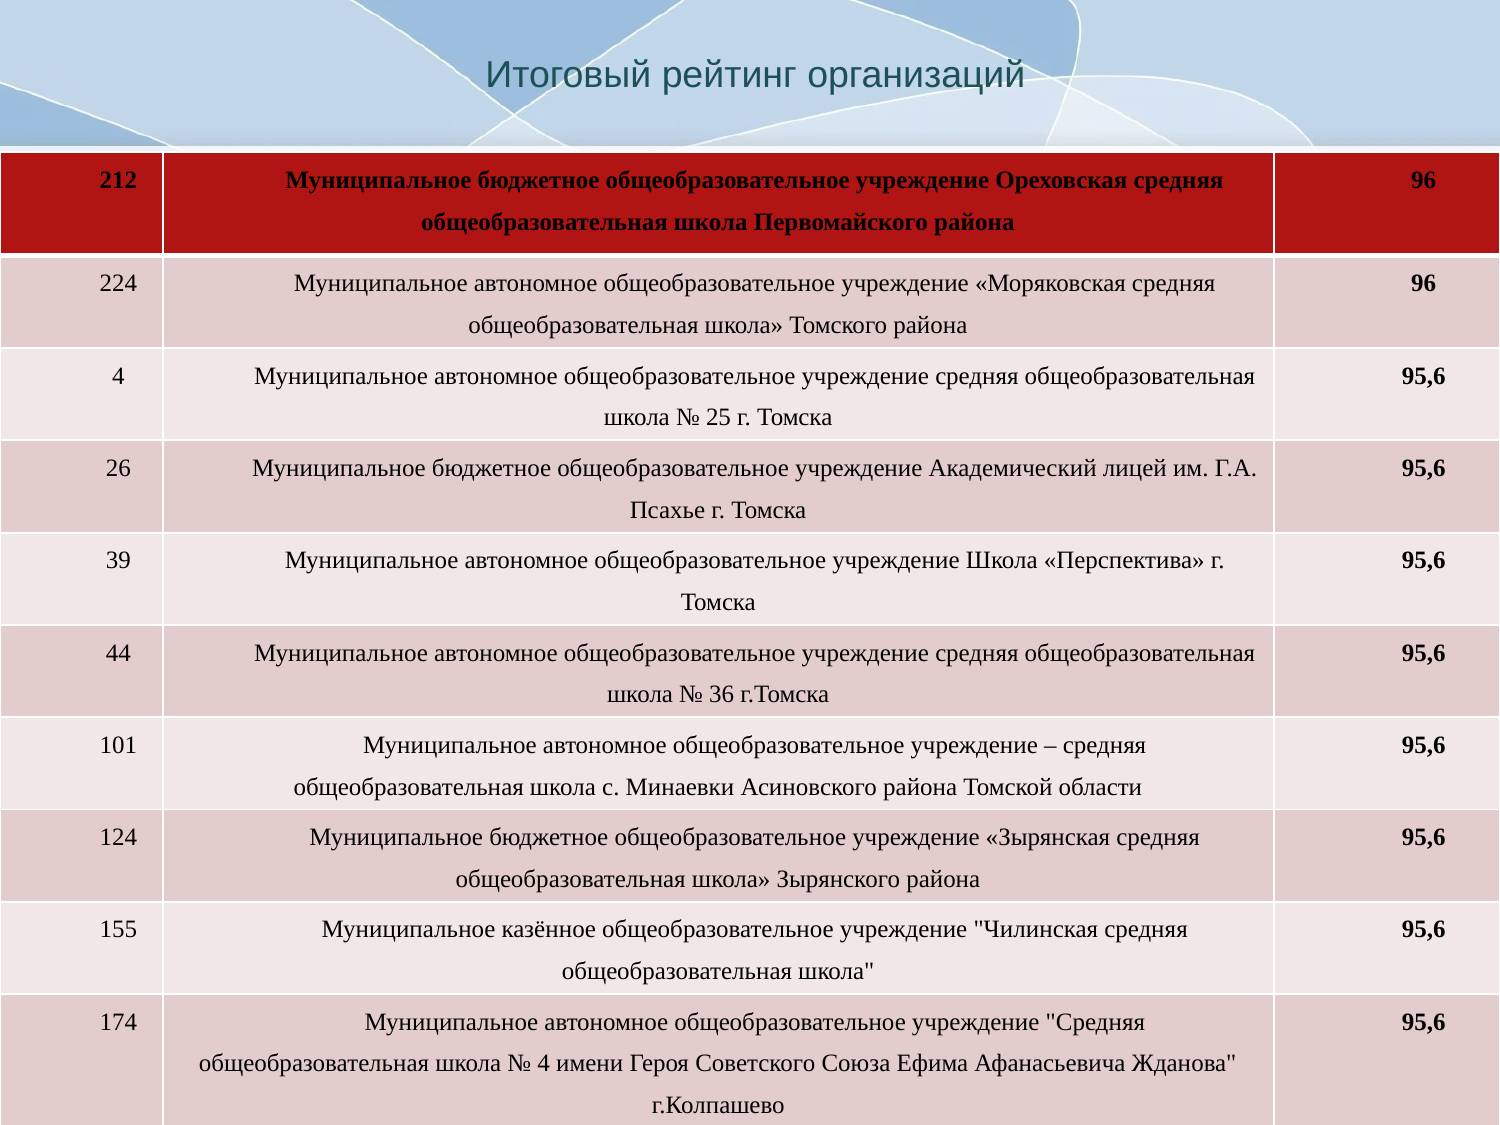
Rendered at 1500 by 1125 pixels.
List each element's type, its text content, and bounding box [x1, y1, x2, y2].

table_cell 39 [1, 534, 162, 624]
table_cell 155 [1, 903, 162, 993]
table_cell 95,6 [1275, 995, 1499, 1125]
table_cell 95,6 [1275, 903, 1499, 993]
table_cell Муниципальное автономное общеобразовательное учреждение "Средняя общеобразовательная школа № 4 имени Героя Советского Союза Ефима Афанасьевича Жданова" г.Колпашево [164, 995, 1273, 1125]
table_header Муниципальное бюджетное общеобразовательное учреждение Ореховская средняя общеобразовательная школа Первомайского района [164, 153, 1273, 253]
table_cell 101 [1, 718, 162, 809]
table_cell Муниципальное автономное общеобразовательное учреждение – средняя общеобразовательная школа с. Минаевки Асиновского района Томской области [164, 718, 1273, 809]
table_cell 124 [1, 810, 162, 901]
table_header 96 [1275, 153, 1499, 253]
table_header 212 [1, 153, 162, 253]
table_cell Муниципальное казённое общеобразовательное учреждение "Чилинская средняя общеобразовательная школа" [164, 903, 1273, 993]
table_cell 4 [1, 349, 162, 439]
table_cell Муниципальное бюджетное общеобразовательное учреждение Академический лицей им. Г.А. Псахье г. Томска [164, 441, 1273, 532]
table_cell Муниципальное бюджетное общеобразовательное учреждение «Зырянская средняя общеобразовательная школа» Зырянского района [164, 810, 1273, 901]
title Итоговый рейтинг организаций [75, 45, 1425, 151]
table_cell 44 [1, 626, 162, 716]
table_cell 26 [1, 441, 162, 532]
table_cell 95,6 [1275, 810, 1499, 901]
table_cell 94 [0, 0, 1500, 151]
table_cell 95,6 [1275, 626, 1499, 716]
table_cell Муниципальное автономное общеобразовательное учреждение «Моряковская средняя общеобразовательная школа» Томского района [164, 258, 1273, 347]
table_cell 95,6 [1275, 534, 1499, 624]
table_cell 96 [1275, 258, 1499, 347]
table_cell 224 [1, 258, 162, 347]
table_cell Муниципальное автономное общеобразовательное учреждение средняя общеобразовательная школа № 25 г. Томска [164, 349, 1273, 439]
table_cell Муниципальное автономное общеобразовательное учреждение средняя общеобразовательная школа № 36 г.Томска [164, 626, 1273, 716]
table_cell 95,6 [1275, 441, 1499, 532]
table_cell Муниципальное автономное общеобразовательное учреждение Школа «Перспектива» г. Томска [164, 534, 1273, 624]
table_cell 95,6 [1275, 718, 1499, 809]
table_cell 174 [1, 995, 162, 1125]
table_cell 95,6 [1275, 349, 1499, 439]
